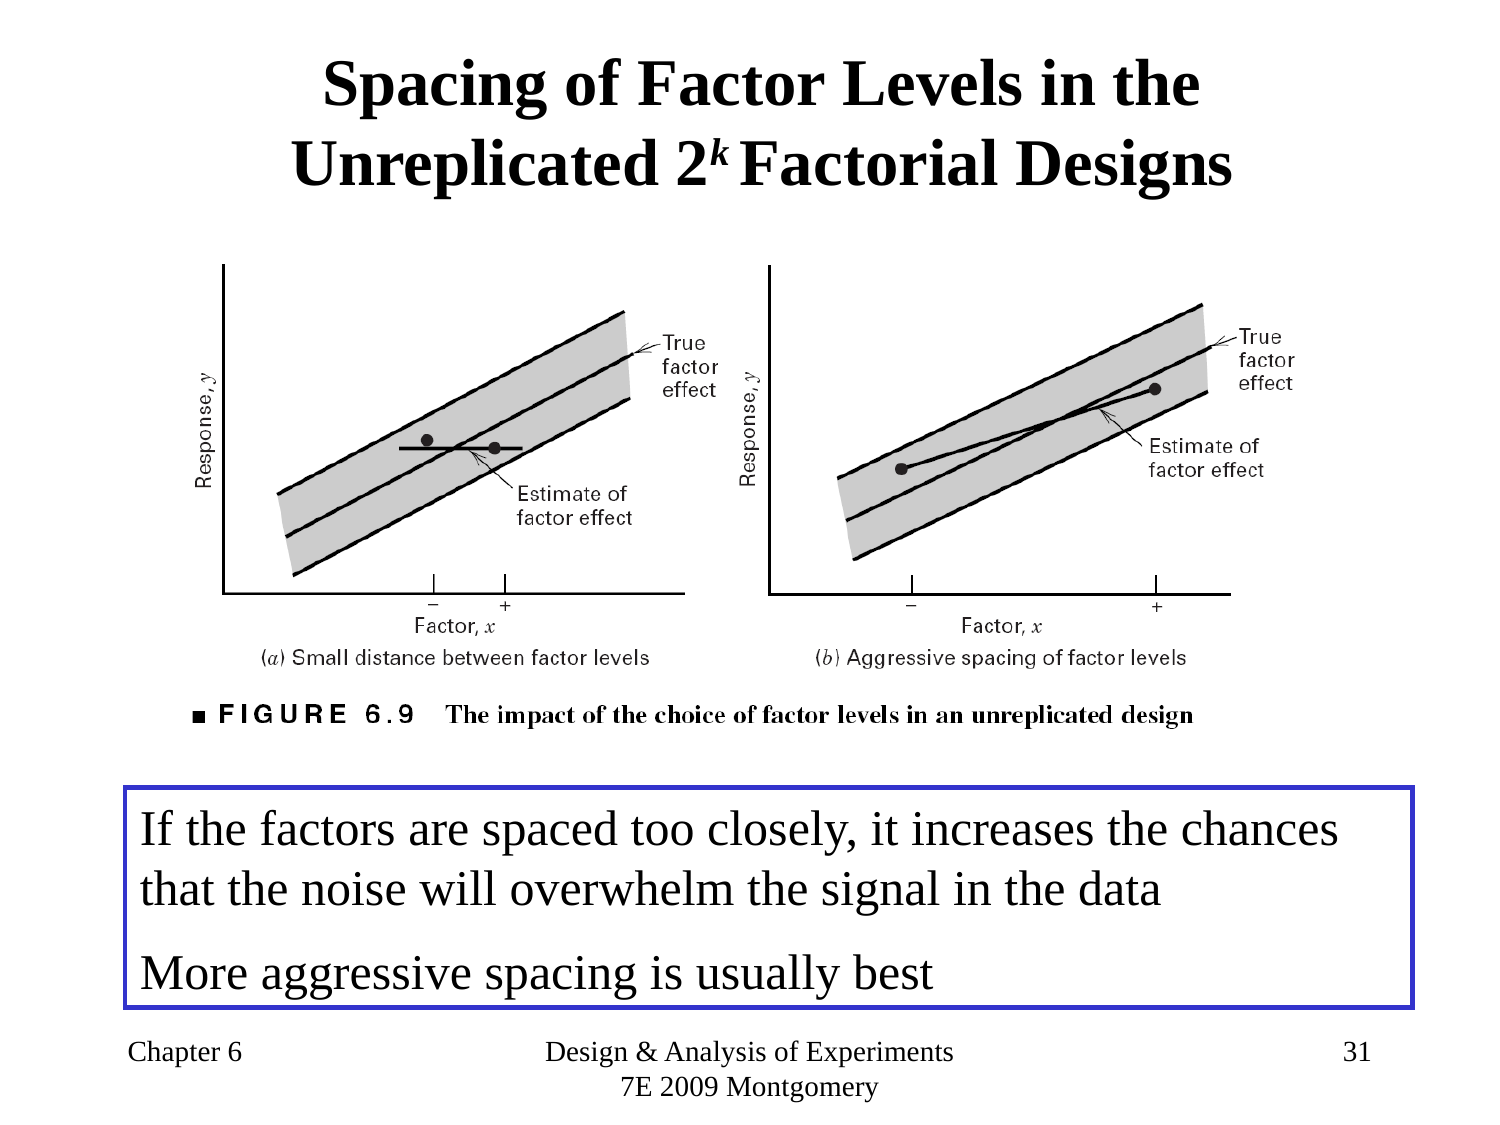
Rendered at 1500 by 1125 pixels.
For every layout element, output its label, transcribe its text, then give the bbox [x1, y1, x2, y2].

slide_number Chapter 6 [112, 1024, 426, 1101]
picture [162, 237, 1338, 745]
text_box If the factors are spaced too closely, it increases the chances that the noise will overwhelm the signal in the data More aggressive spacing is usually best [124, 787, 1413, 1008]
footer Design & Analysis of Experiments 7E 2009 Montgomery [512, 1024, 988, 1101]
title Spacing of Factor Levels in the Unreplicated 2k Factorial Designs [262, 24, 1263, 213]
slide_number 31 [1074, 1024, 1388, 1101]
